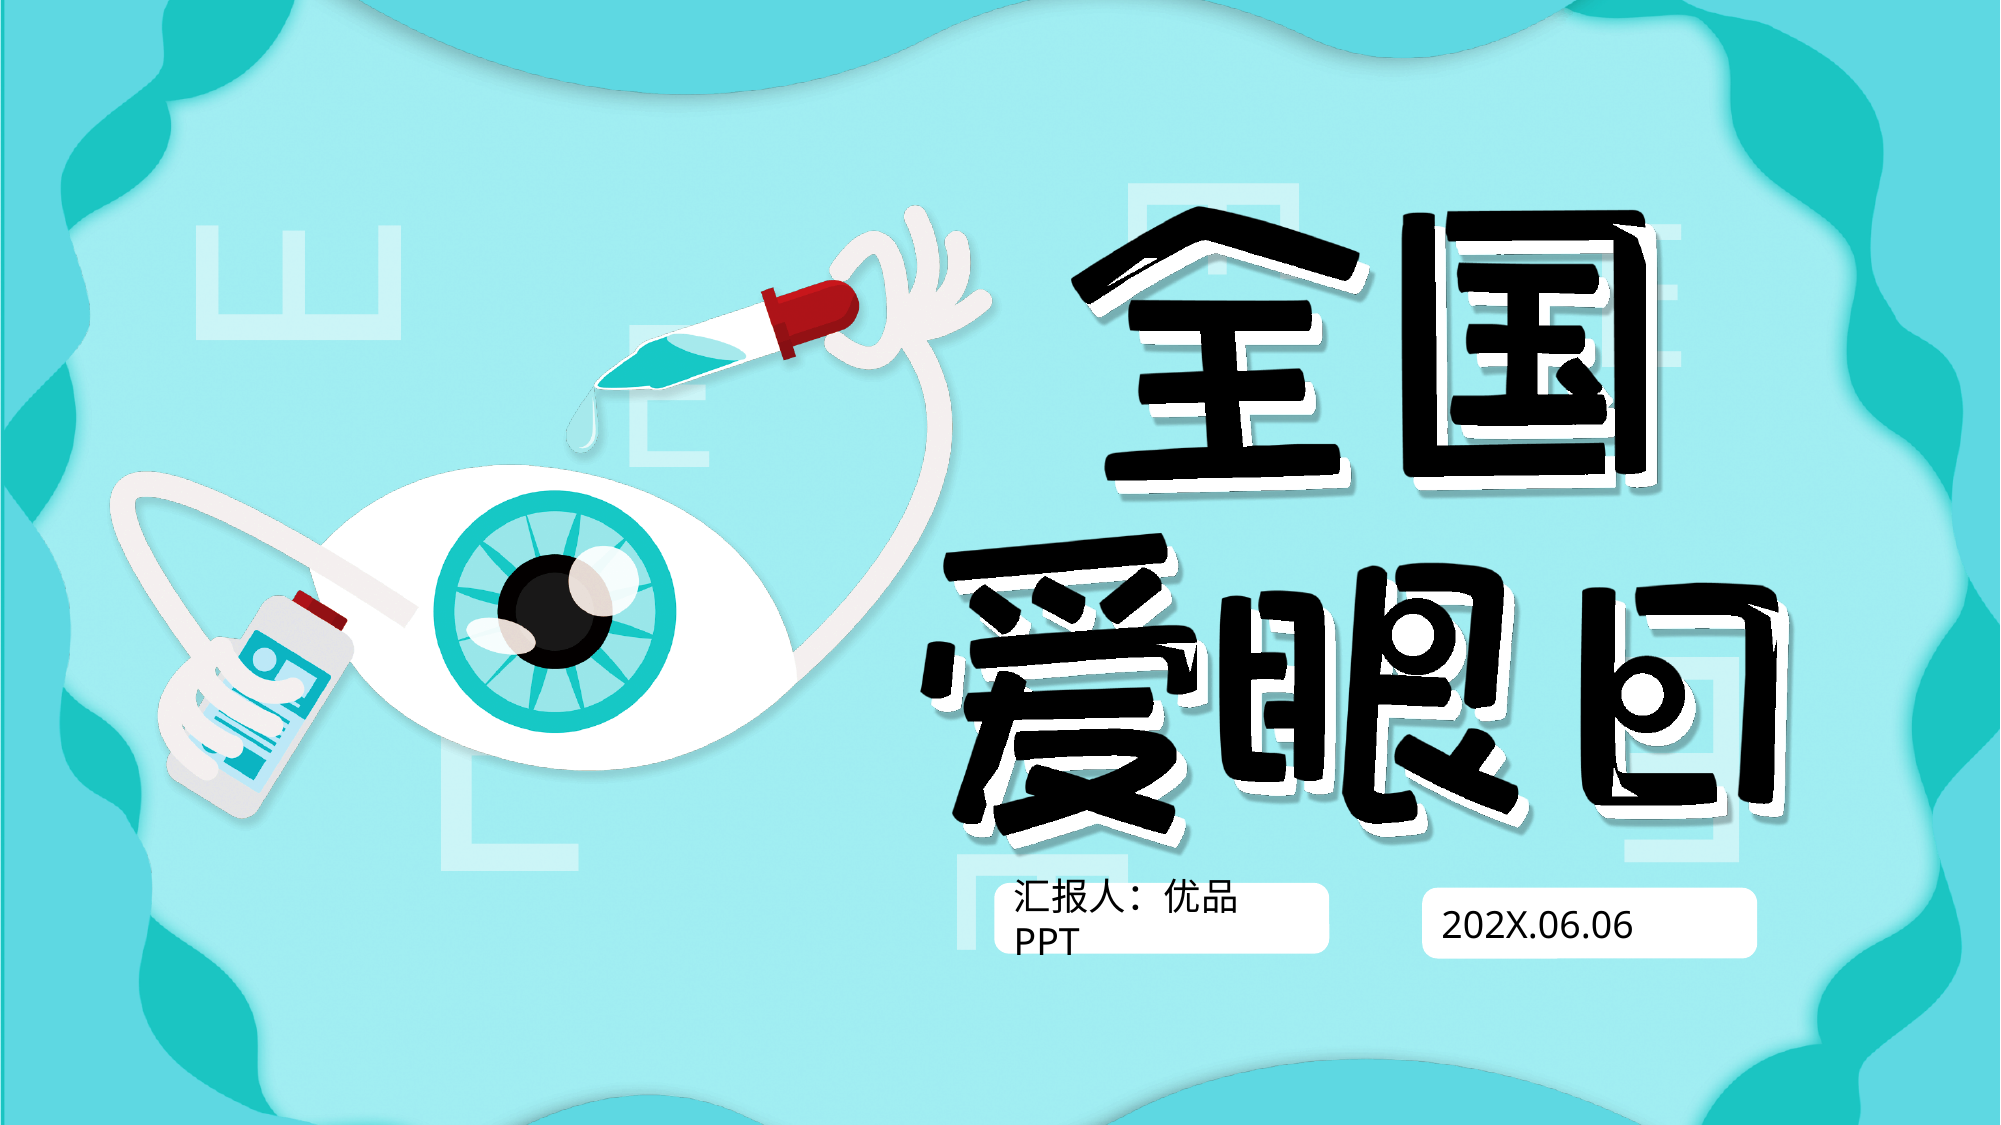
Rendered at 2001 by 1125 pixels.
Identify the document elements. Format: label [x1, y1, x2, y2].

text_box [106, 111, 1840, 1089]
picture [2, 0, 2000, 1125]
